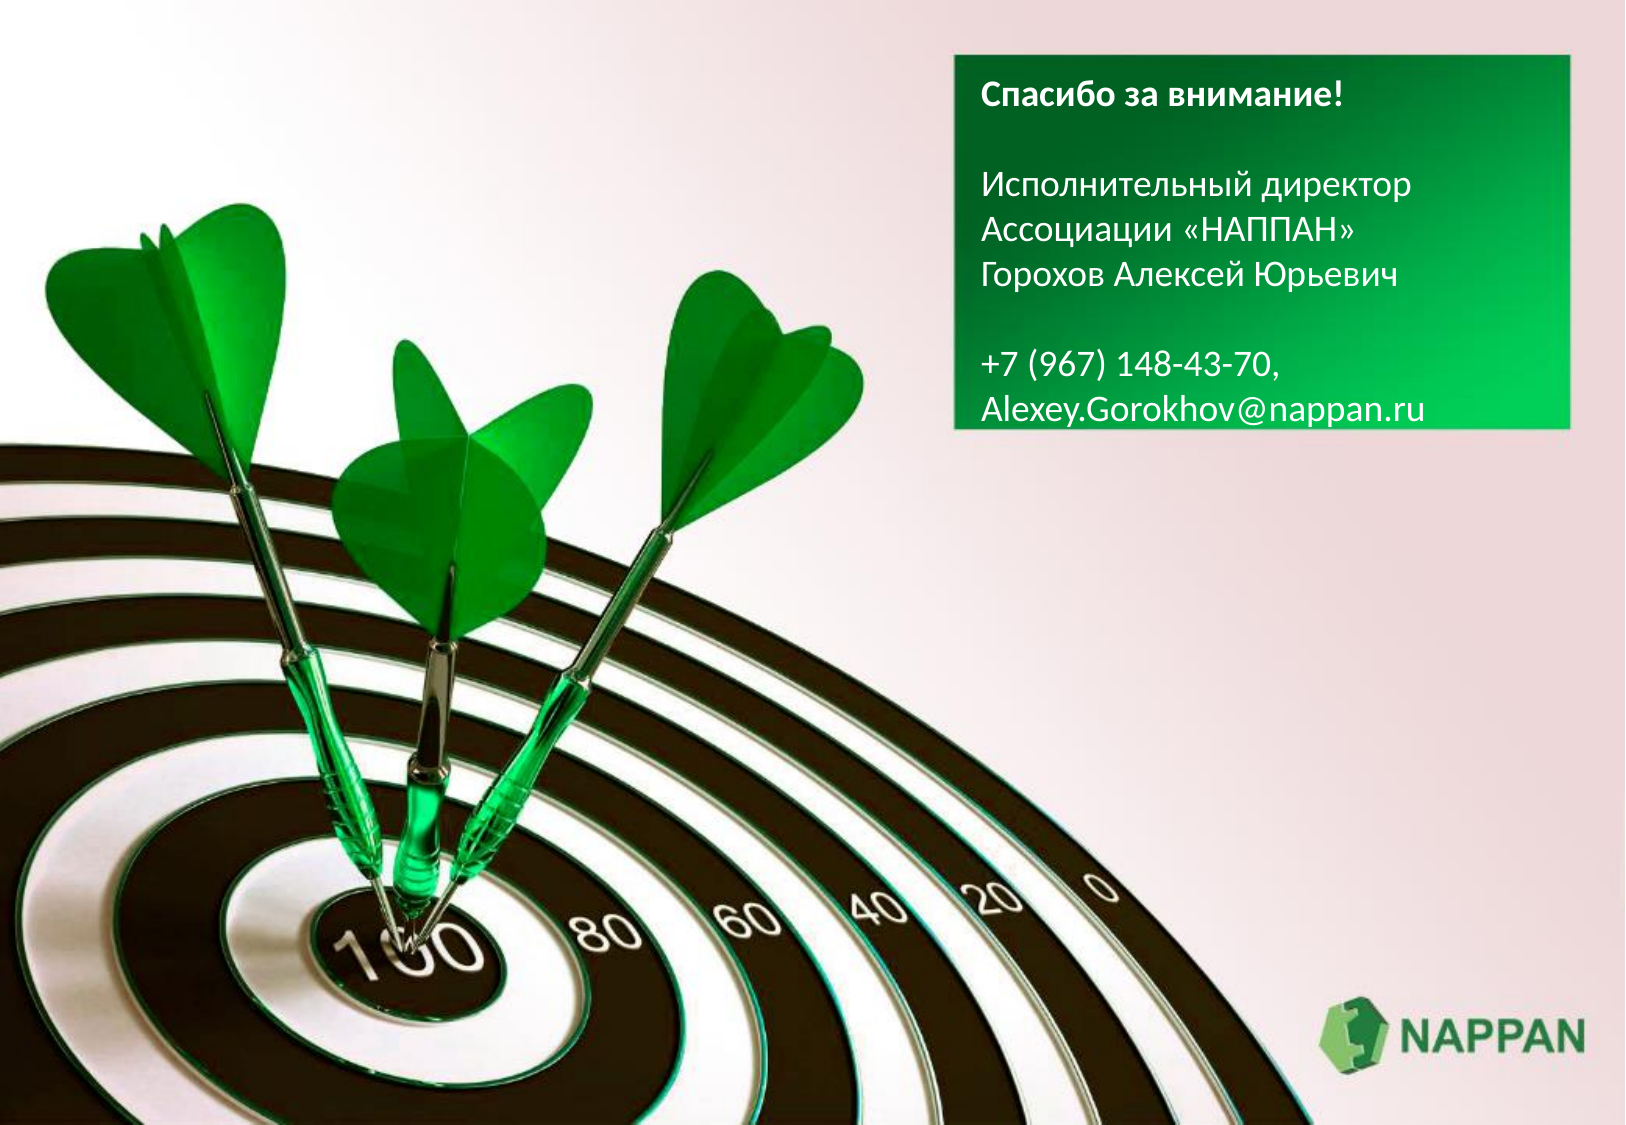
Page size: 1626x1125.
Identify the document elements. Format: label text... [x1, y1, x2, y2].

picture [0, 0, 1625, 1125]
title Спасибо за внимание! Исполнительный директор Ассоциации «НАППАН» Горохов Алексей Юрьевич +7 (967) 148-43-70, Alexey.Gorokhov@nappan.ru [966, 66, 1545, 433]
